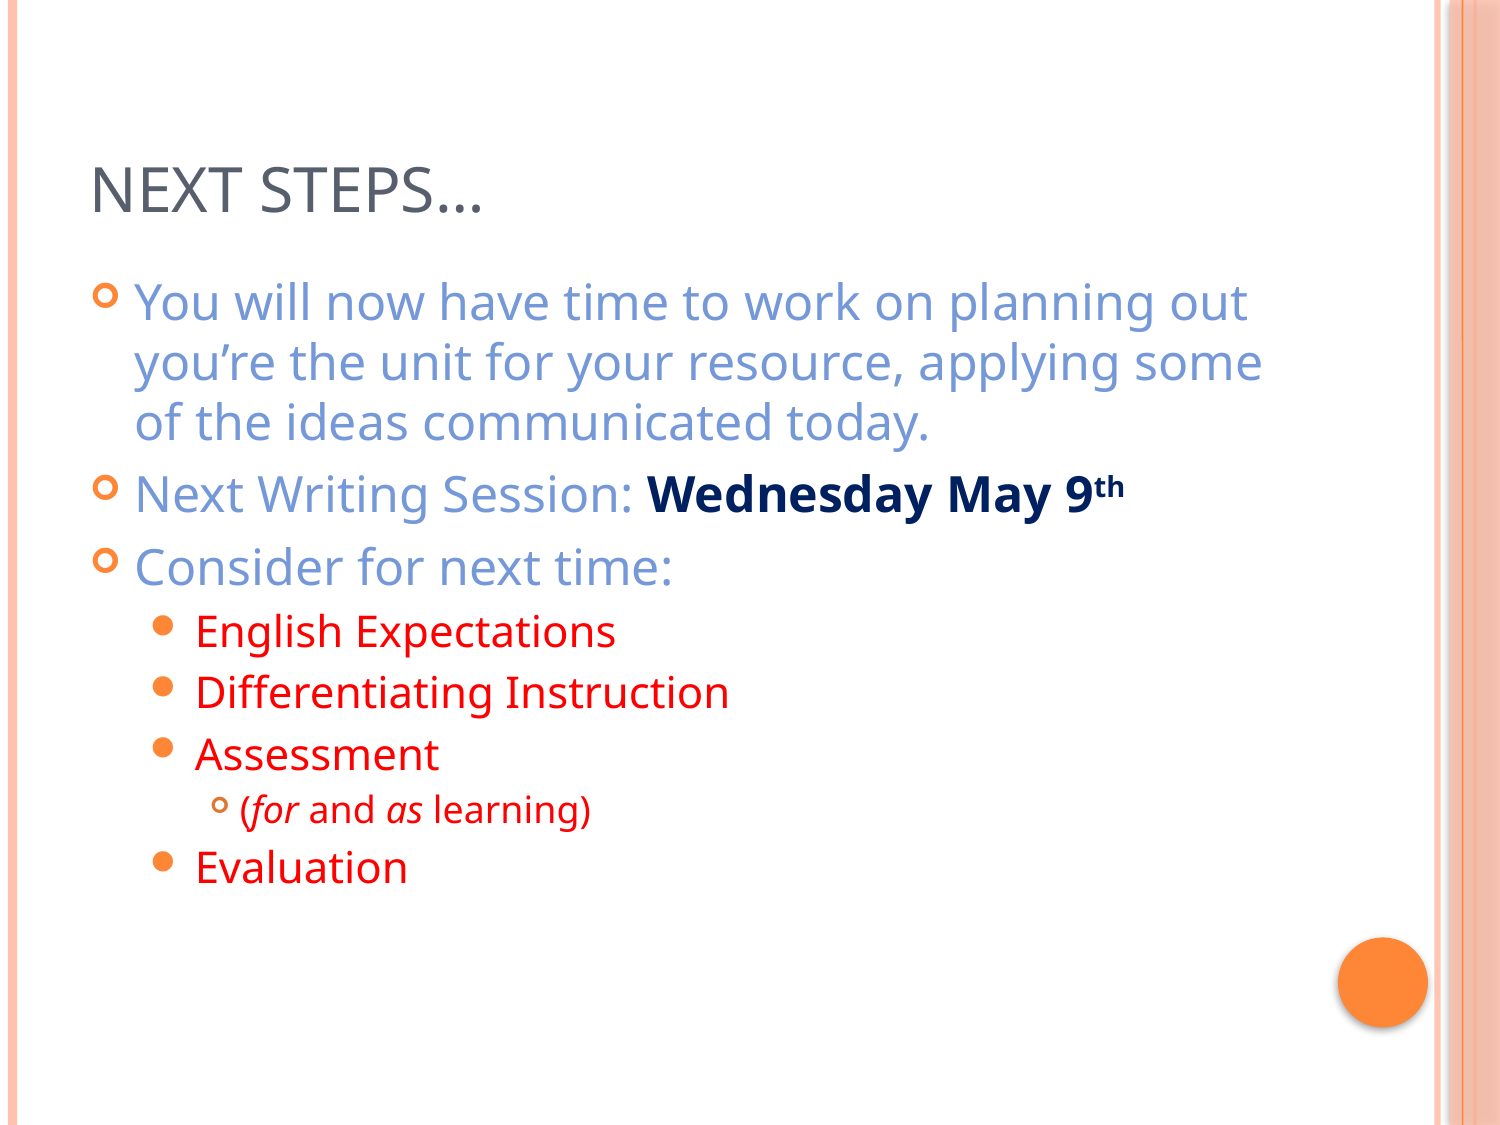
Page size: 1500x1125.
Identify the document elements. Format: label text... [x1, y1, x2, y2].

list You will now have time to work on planning out you’re the unit for your resource, applying some of the ideas communicated today. Next Writing Session: Wednesday May 9th Consider for next time: English Expectations Differentiating Instruction Assessment (for and as learning) Evaluation [75, 262, 1300, 1062]
title Next Steps… [75, 45, 1300, 233]
